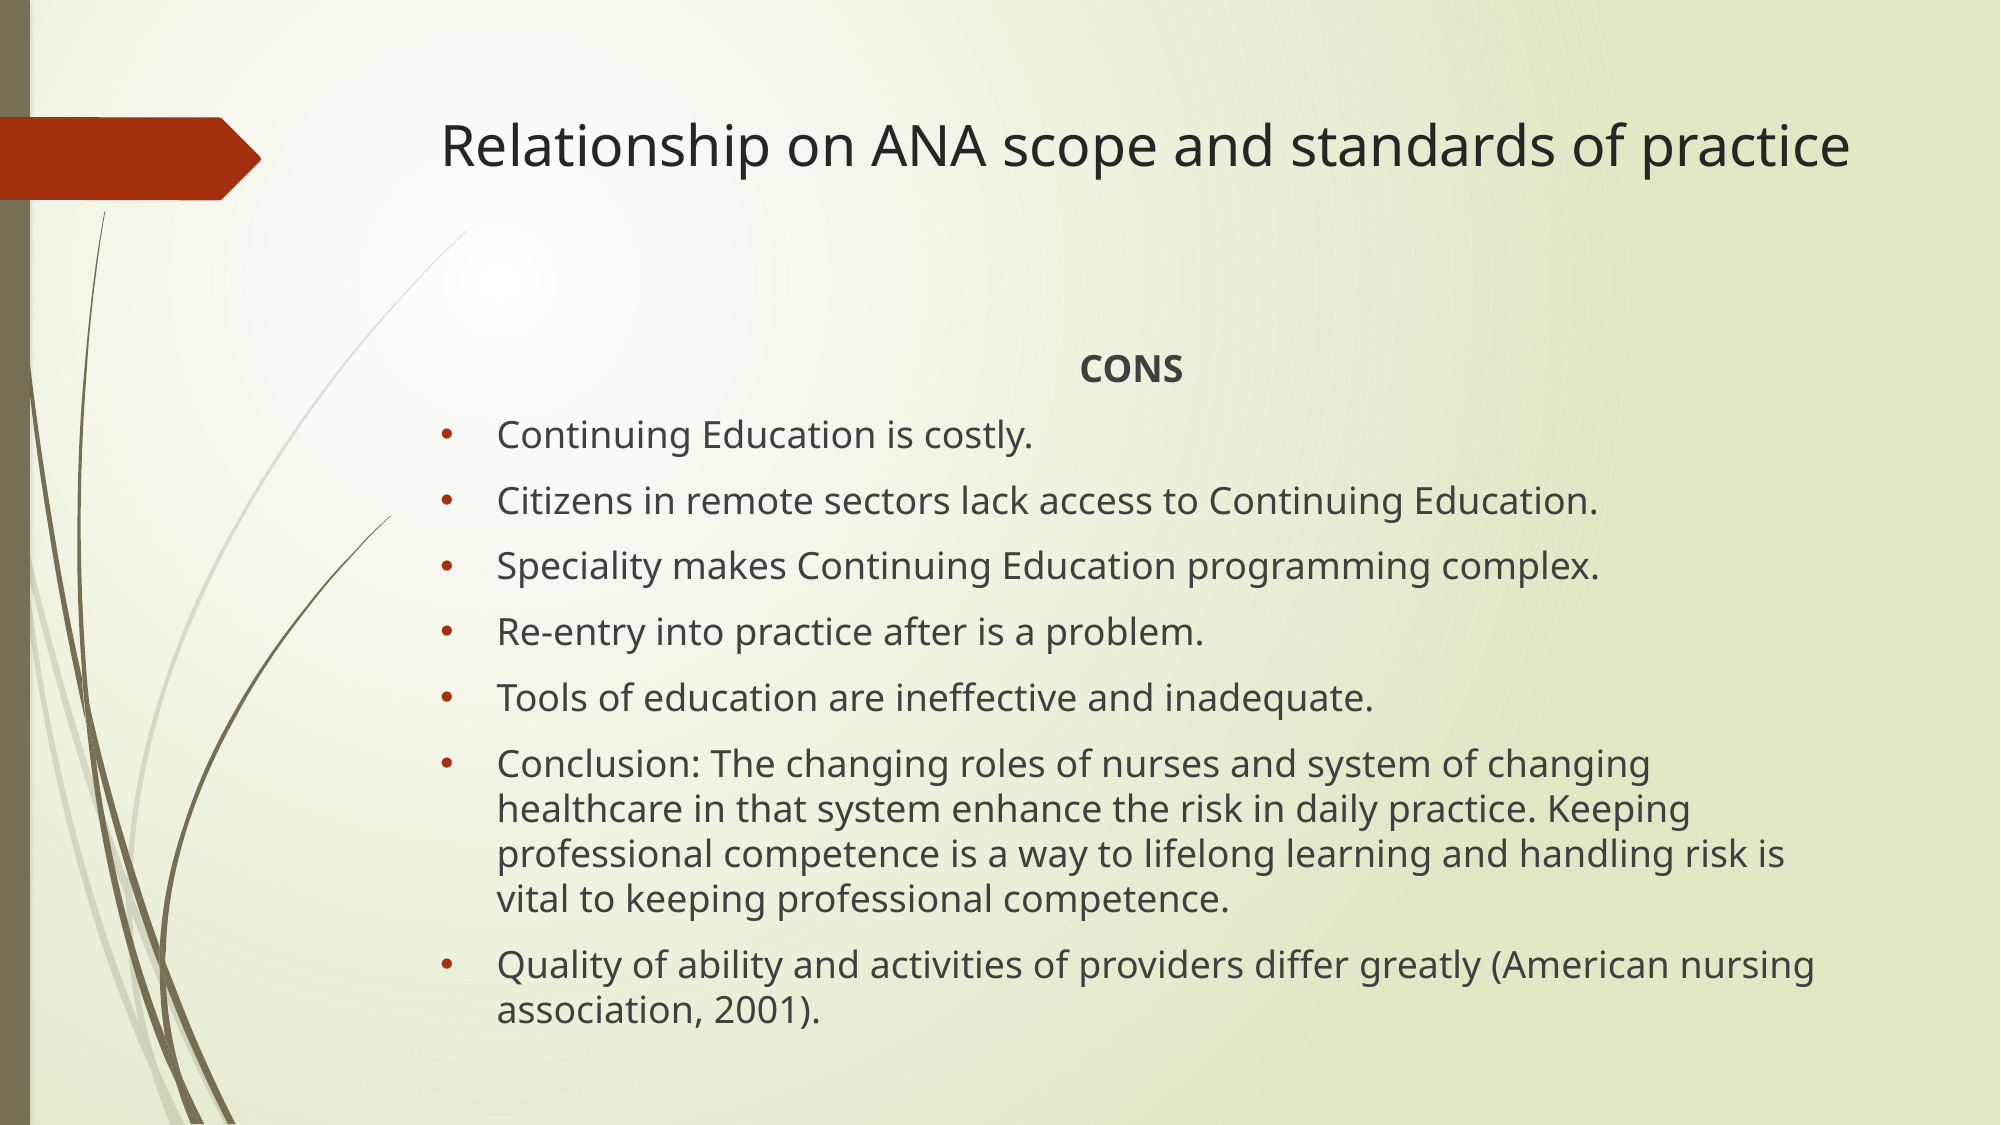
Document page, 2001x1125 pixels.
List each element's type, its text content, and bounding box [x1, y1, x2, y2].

title Relationship on ANA scope and standards of practice [425, 102, 1888, 313]
list CONS Continuing Education is costly. Citizens in remote sectors lack access to Continuing Education. Speciality makes Continuing Education programming complex. Re-entry into practice after is a problem. Tools of education are ineffective and inadequate. Conclusion: The changing roles of nurses and system of changing healthcare in that system enhance the risk in daily practice. Keeping professional competence is a way to lifelong learning and handling risk is vital to keeping professional competence. Quality of ability and activities of providers differ greatly (American nursing association, 2001). [425, 337, 1838, 925]
